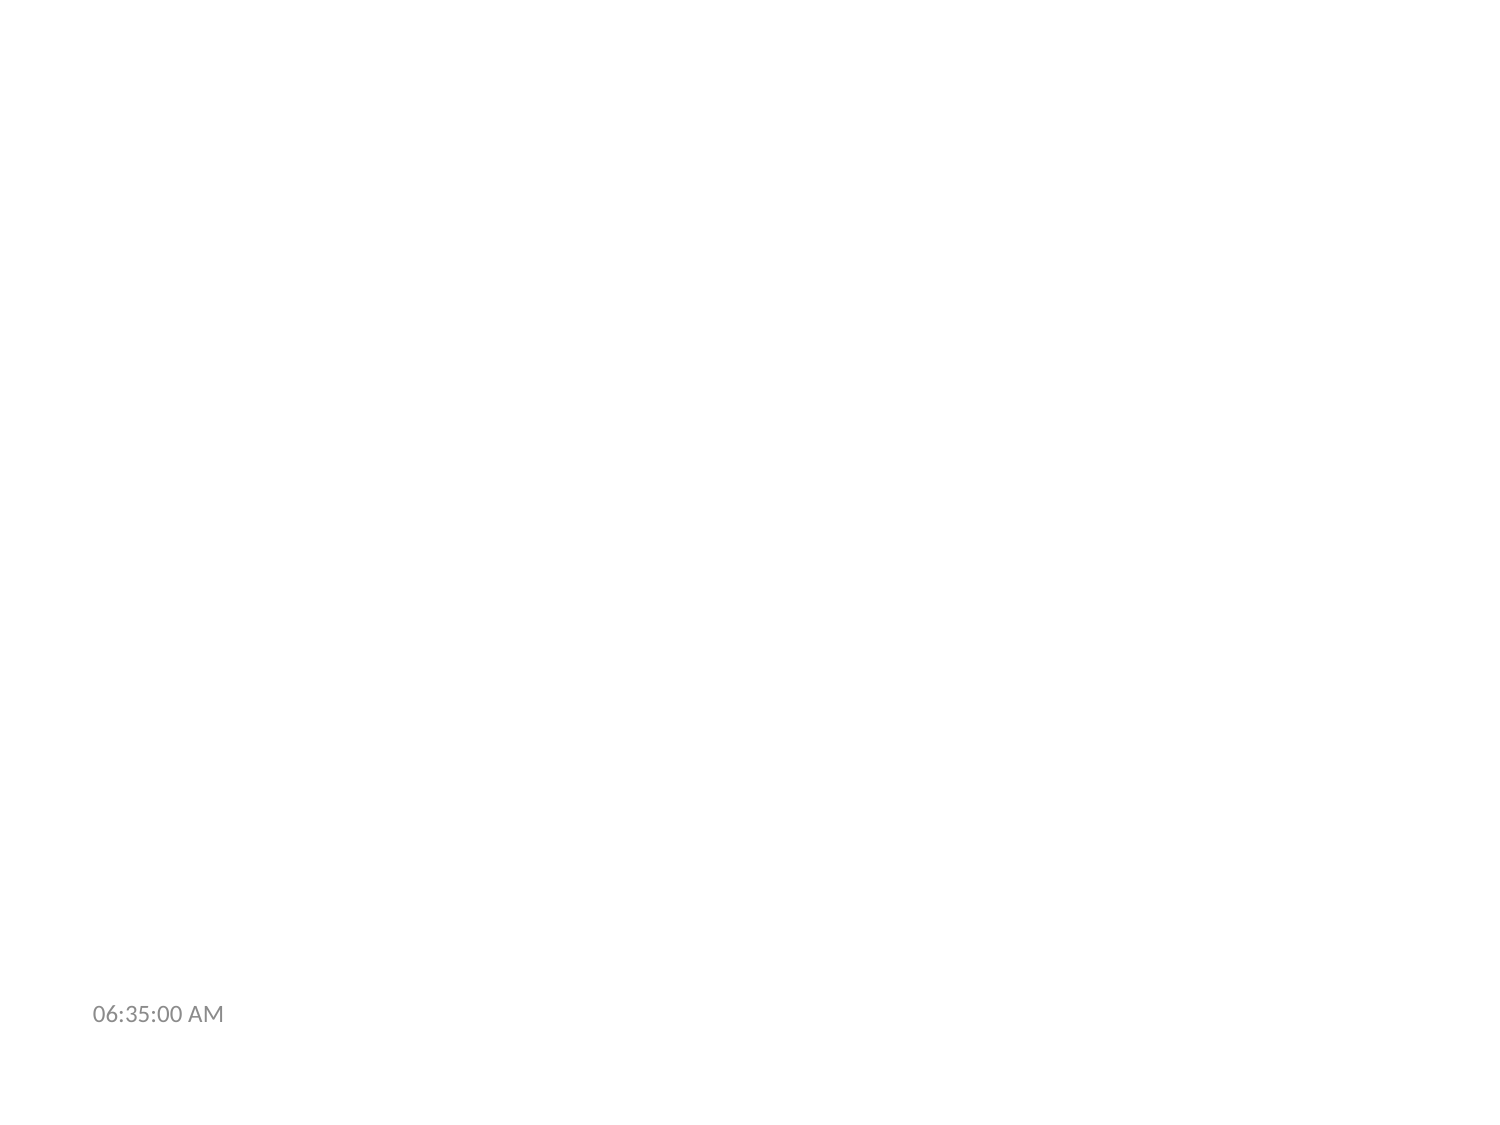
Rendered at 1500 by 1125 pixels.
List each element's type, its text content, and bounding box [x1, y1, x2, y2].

text_box 3:35:09 PM [77, 982, 428, 1043]
